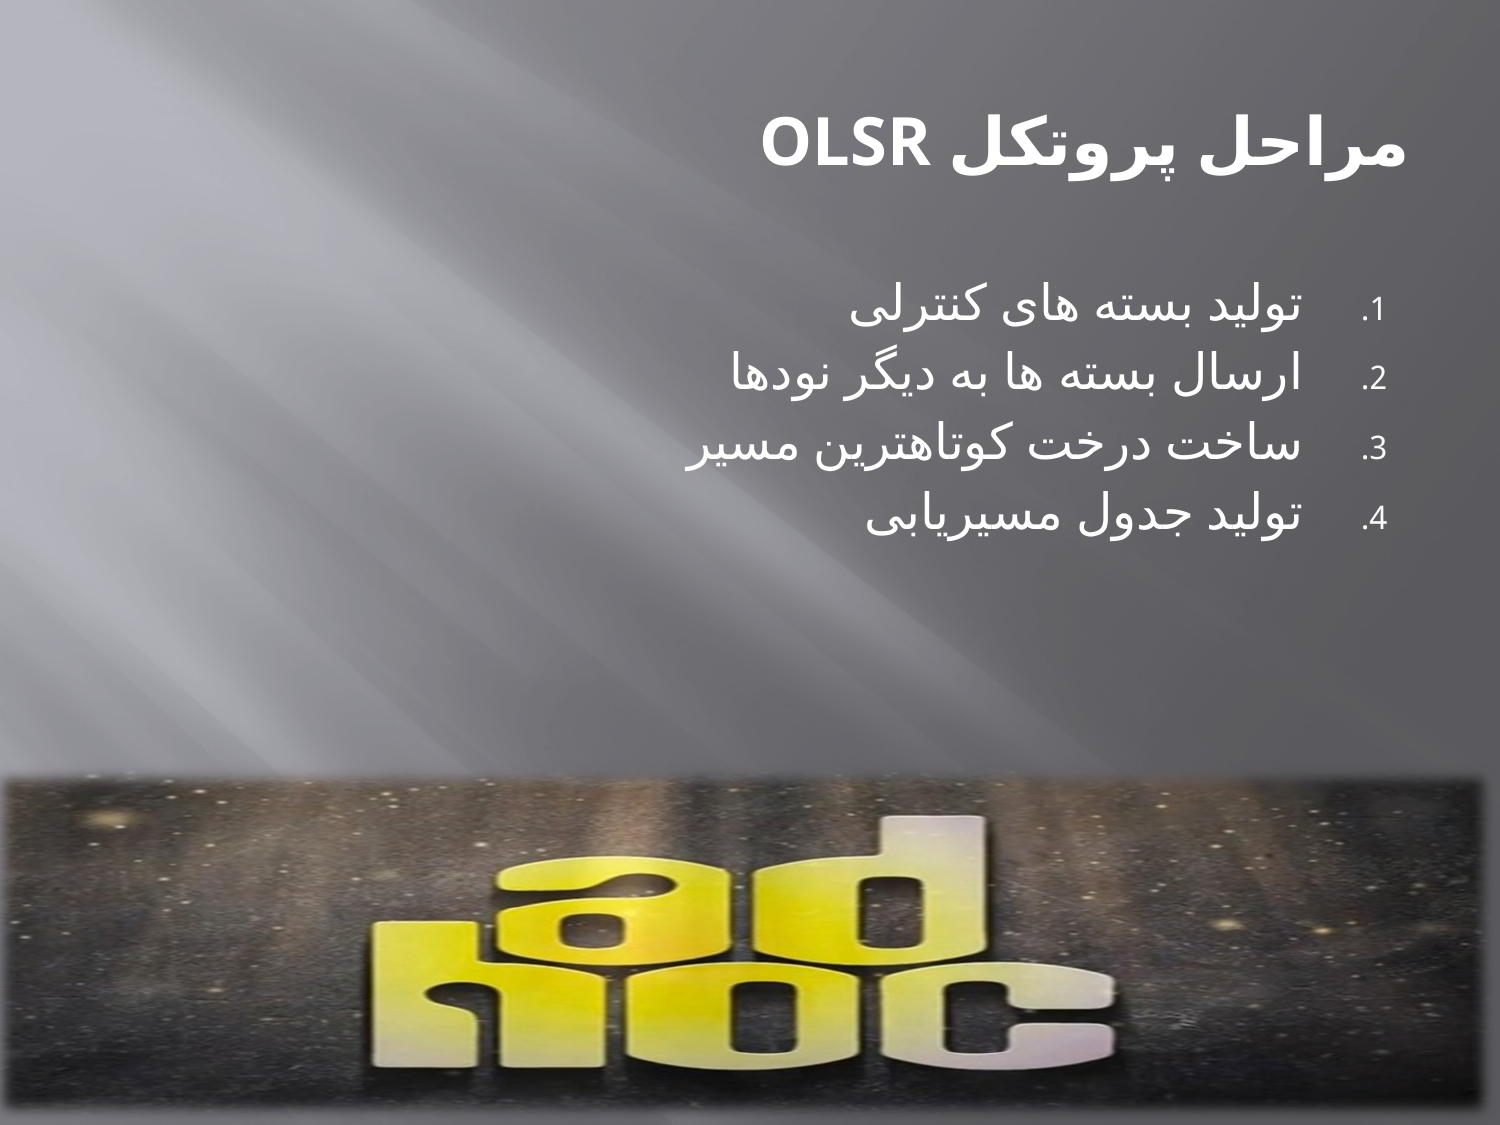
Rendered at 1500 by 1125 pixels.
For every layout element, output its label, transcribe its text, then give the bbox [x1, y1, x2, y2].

title مراحل پروتکل OLSR [75, 45, 1425, 233]
picture [0, 762, 1500, 1125]
list تولید بسته های کنترلی ارسال بسته ها به دیگر نودها ساخت درخت کوتاهترین مسیر تولید جدول مسیریابی [75, 262, 1425, 762]
